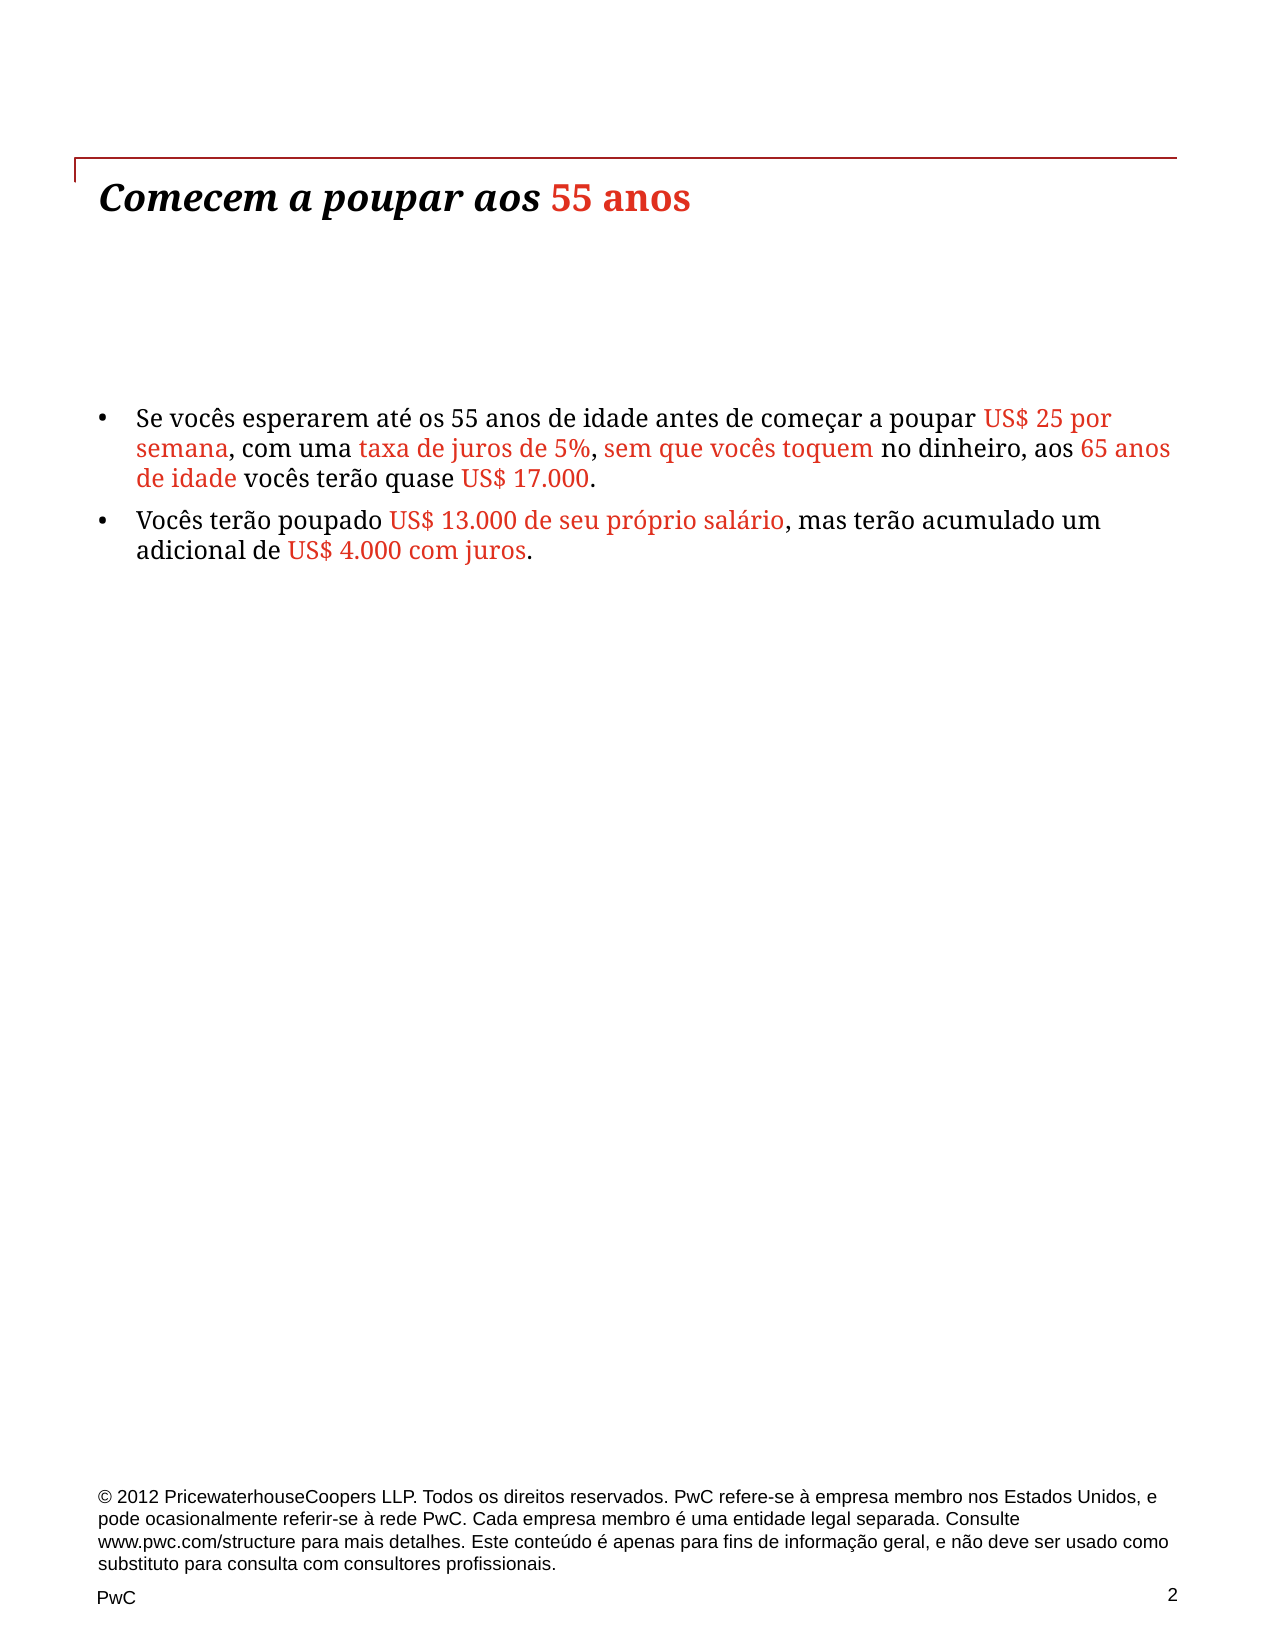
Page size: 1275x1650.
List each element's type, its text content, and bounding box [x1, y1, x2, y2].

slide_number 2 [903, 1583, 1179, 1609]
text_box © 2012 PricewaterhouseCoopers LLP. Todos os direitos reservados. PwC refere-se à empresa membro nos Estados Unidos, e pode ocasionalmente referir-se à rede PwC. Cada empresa membro é uma entidade legal separada. Consulte www.pwc.com/structure para mais detalhes. Este conteúdo é apenas para fins de informação geral, e não deve ser usado como substituto para consulta com consultores profissionais. [98, 1484, 1178, 1575]
title Comecem a poupar aos 55 anos [98, 173, 1178, 265]
list Se vocês esperarem até os 55 anos de idade antes de começar a poupar US$ 25 por semana, com uma taxa de juros de 5%, sem que vocês toquem no dinheiro, aos 65 anos de idade vocês terão quase US$ 17.000. Vocês terão poupado US$ 13.000 de seu próprio salário, mas terão acumulado um adicional de US$ 4.000 com juros. [98, 402, 1178, 567]
